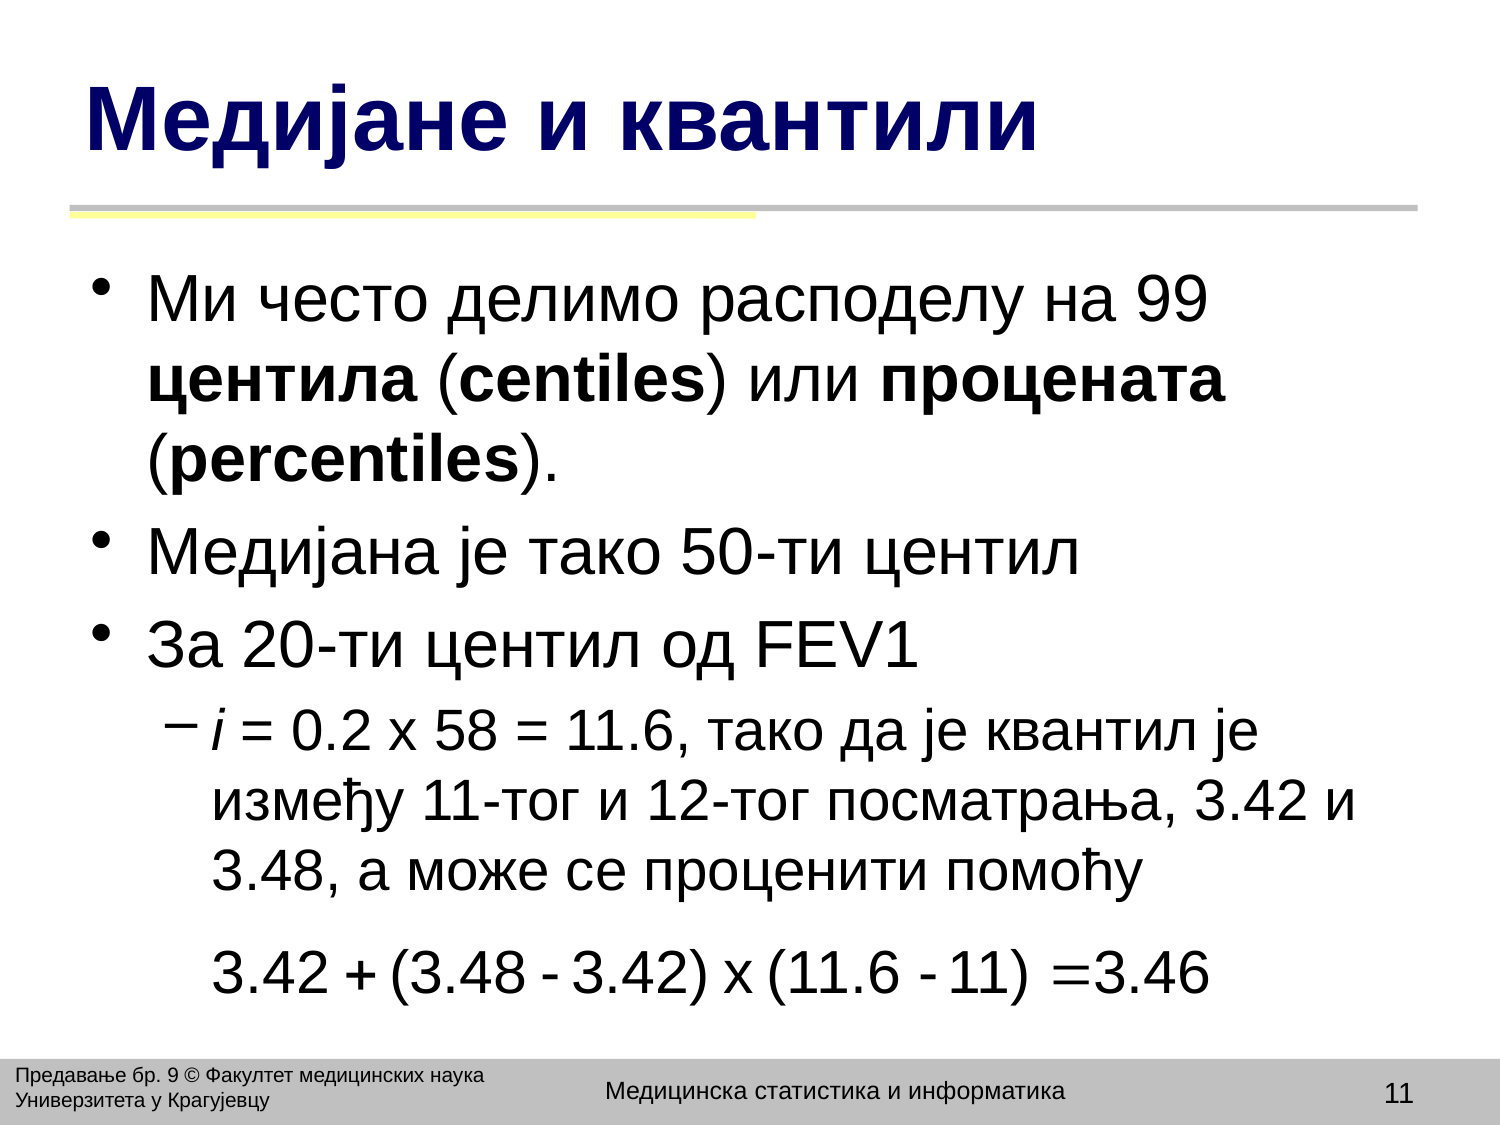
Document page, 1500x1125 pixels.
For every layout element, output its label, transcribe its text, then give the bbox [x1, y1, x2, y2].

slide_number 11 [1164, 1066, 1430, 1125]
title Медијане и квантили [69, 19, 1426, 208]
footer Медицинска статистика и информатика [512, 1066, 1160, 1125]
list Mи често делимо расподелу на 99 центила (centiles) или процената (percentiles). Медијана је тако 50-ти центил За 20-ти центил од FEV1 i = 0.2 x 58 = 11.6, тако да је квантил је између 11-тог и 12-тог посматрања, 3.42 и 3.48, а може се проценити помоћу [74, 246, 1426, 1023]
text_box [201, 932, 1224, 1024]
slide_number Предавање бр. 9 © Факултет медицинских наука Универзитета у Крагујевцу [0, 1053, 611, 1108]
